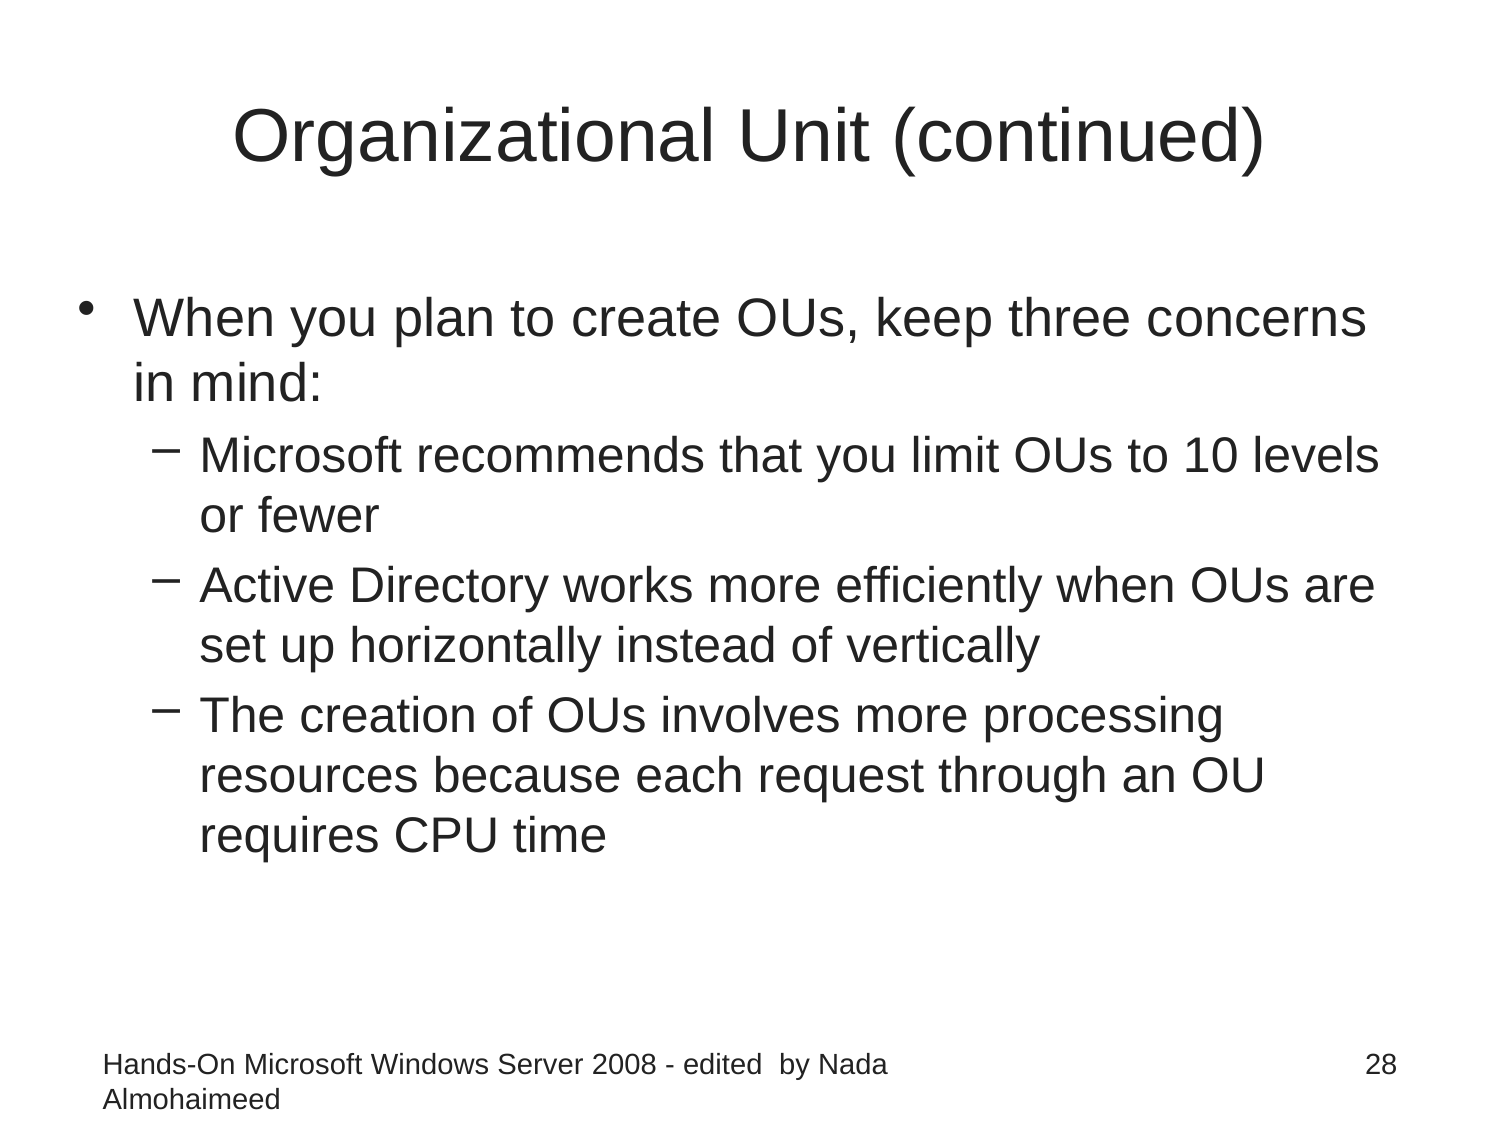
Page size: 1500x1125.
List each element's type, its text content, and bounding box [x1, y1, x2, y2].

list When you plan to create OUs, keep three concerns in mind: Microsoft recommends that you limit OUs to 10 levels or fewer Active Directory works more efficiently when OUs are set up horizontally instead of vertically The creation of OUs involves more processing resources because each request through an OU requires CPU time [62, 274, 1426, 1026]
slide_number 28 [1074, 1037, 1413, 1101]
title Organizational Unit (continued) [87, 37, 1413, 226]
footer Hands-On Microsoft Windows Server 2008 - edited by Nada Almohaimeed [87, 1037, 1051, 1101]
